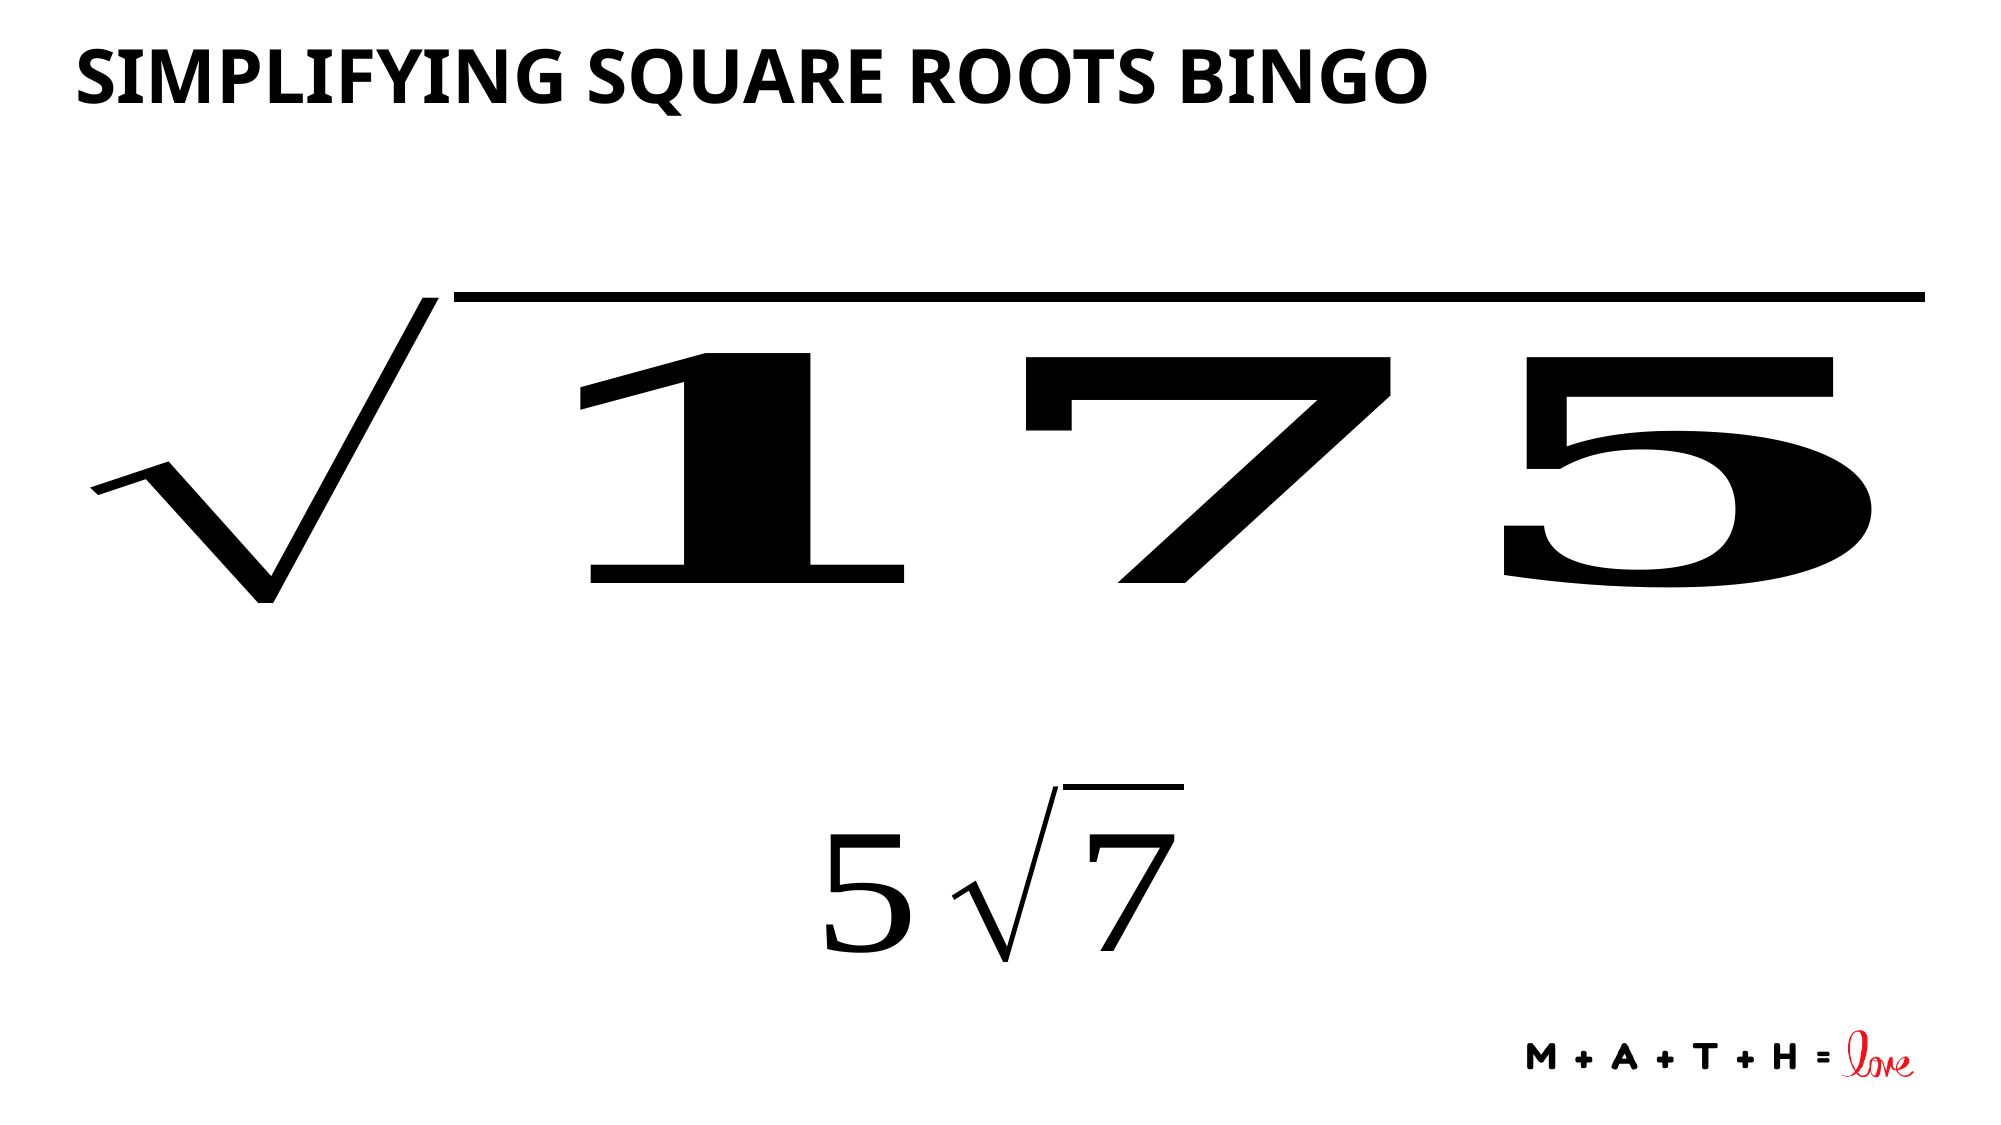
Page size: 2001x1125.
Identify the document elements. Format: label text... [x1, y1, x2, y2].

text_box SIMPLIFYING SQUARE ROOTS BINGO [60, 20, 1448, 126]
picture [1511, 1026, 1925, 1082]
